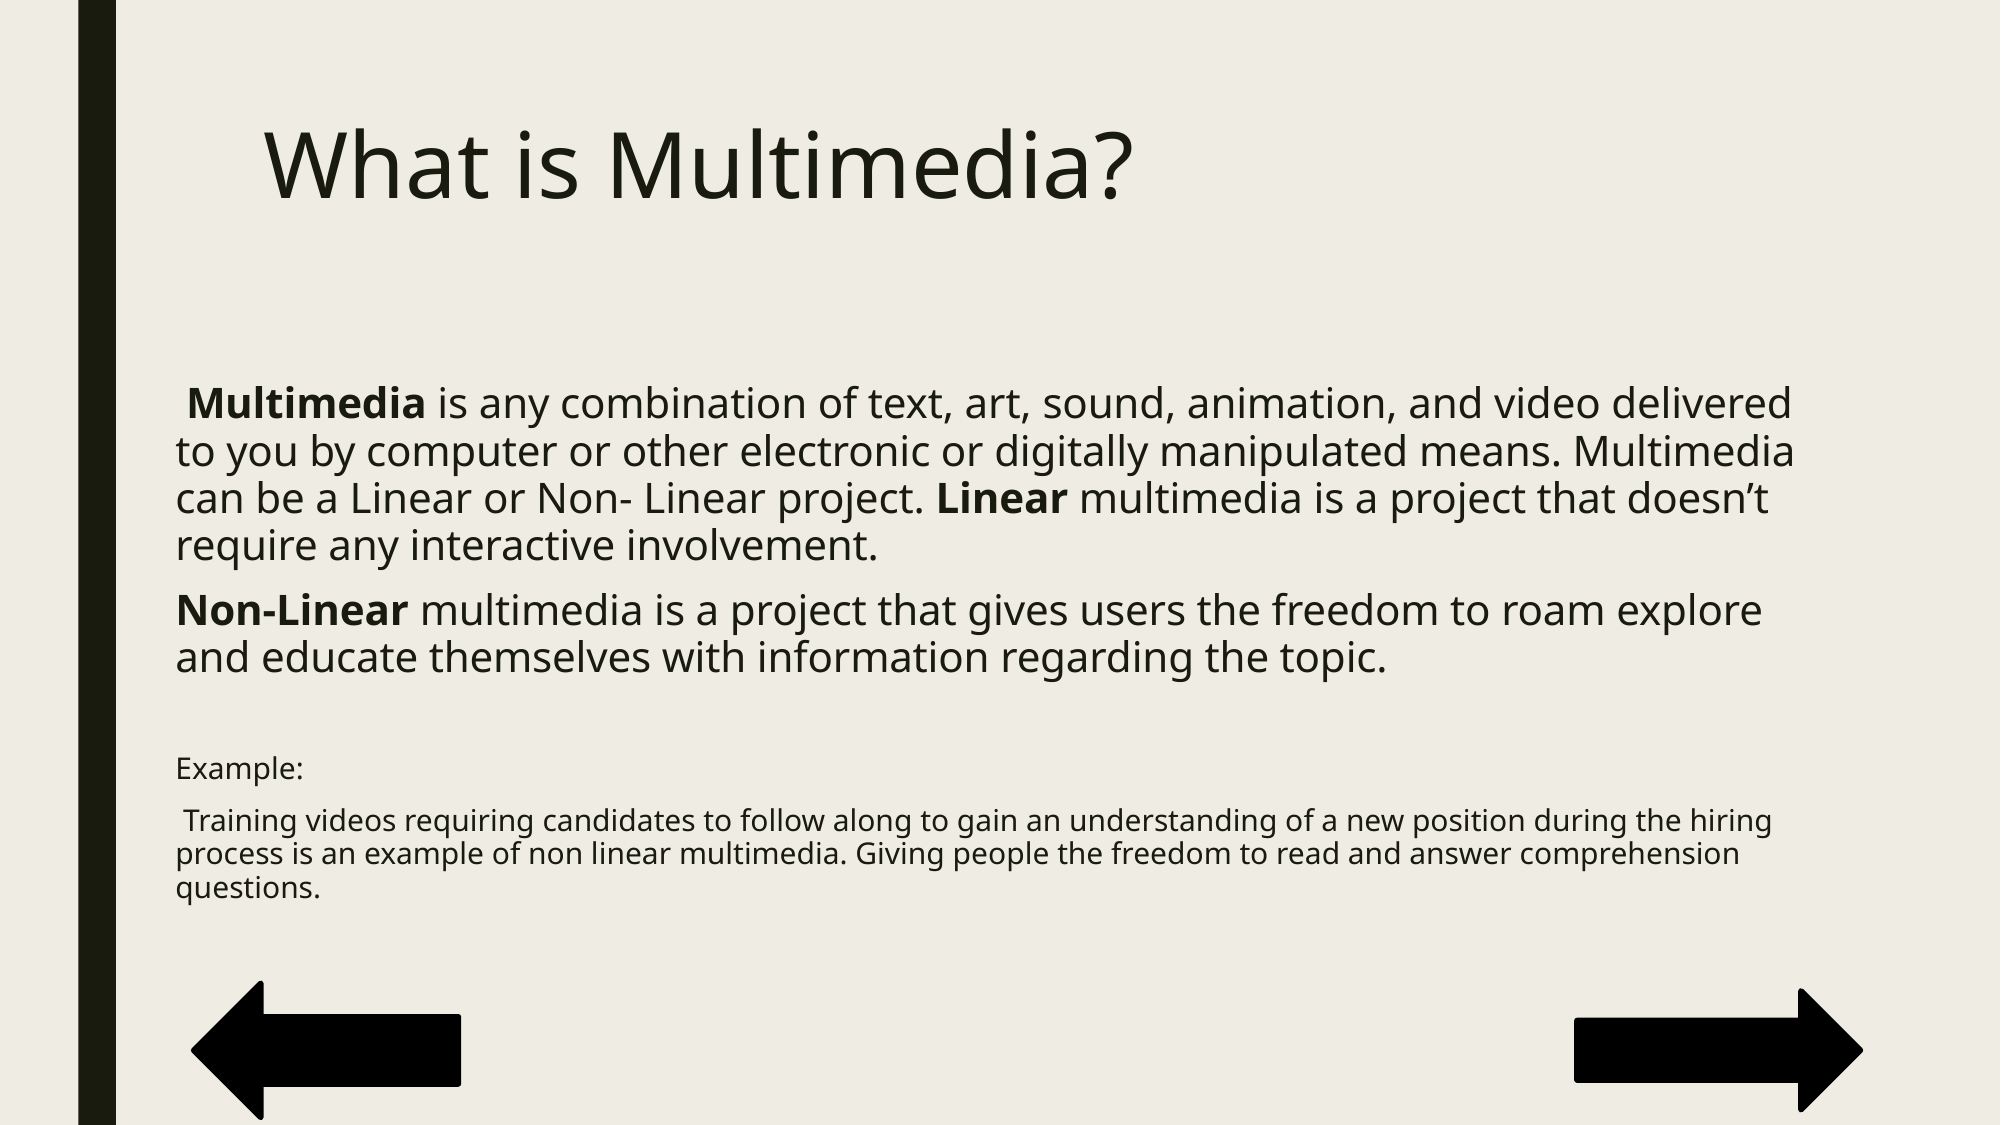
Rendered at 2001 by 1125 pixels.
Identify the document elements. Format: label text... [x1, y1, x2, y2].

text_box [1574, 988, 1864, 1113]
title What is Multimedia? [225, 112, 1800, 305]
list Multimedia is any combination of text, art, sound, animation, and video delivered to you by computer or other electronic or digitally manipulated means. Multimedia can be a Linear or Non- Linear project. Linear multimedia is a project that doesn’t require any interactive involvement. Non-Linear multimedia is a project that gives users the freedom to roam explore and educate themselves with information regarding the topic. Example: Training videos requiring candidates to follow along to gain an understanding of a new position during the hiring process is an example of non linear multimedia. Giving people the freedom to read and answer comprehension questions. [160, 305, 1823, 917]
text_box [190, 980, 462, 1121]
